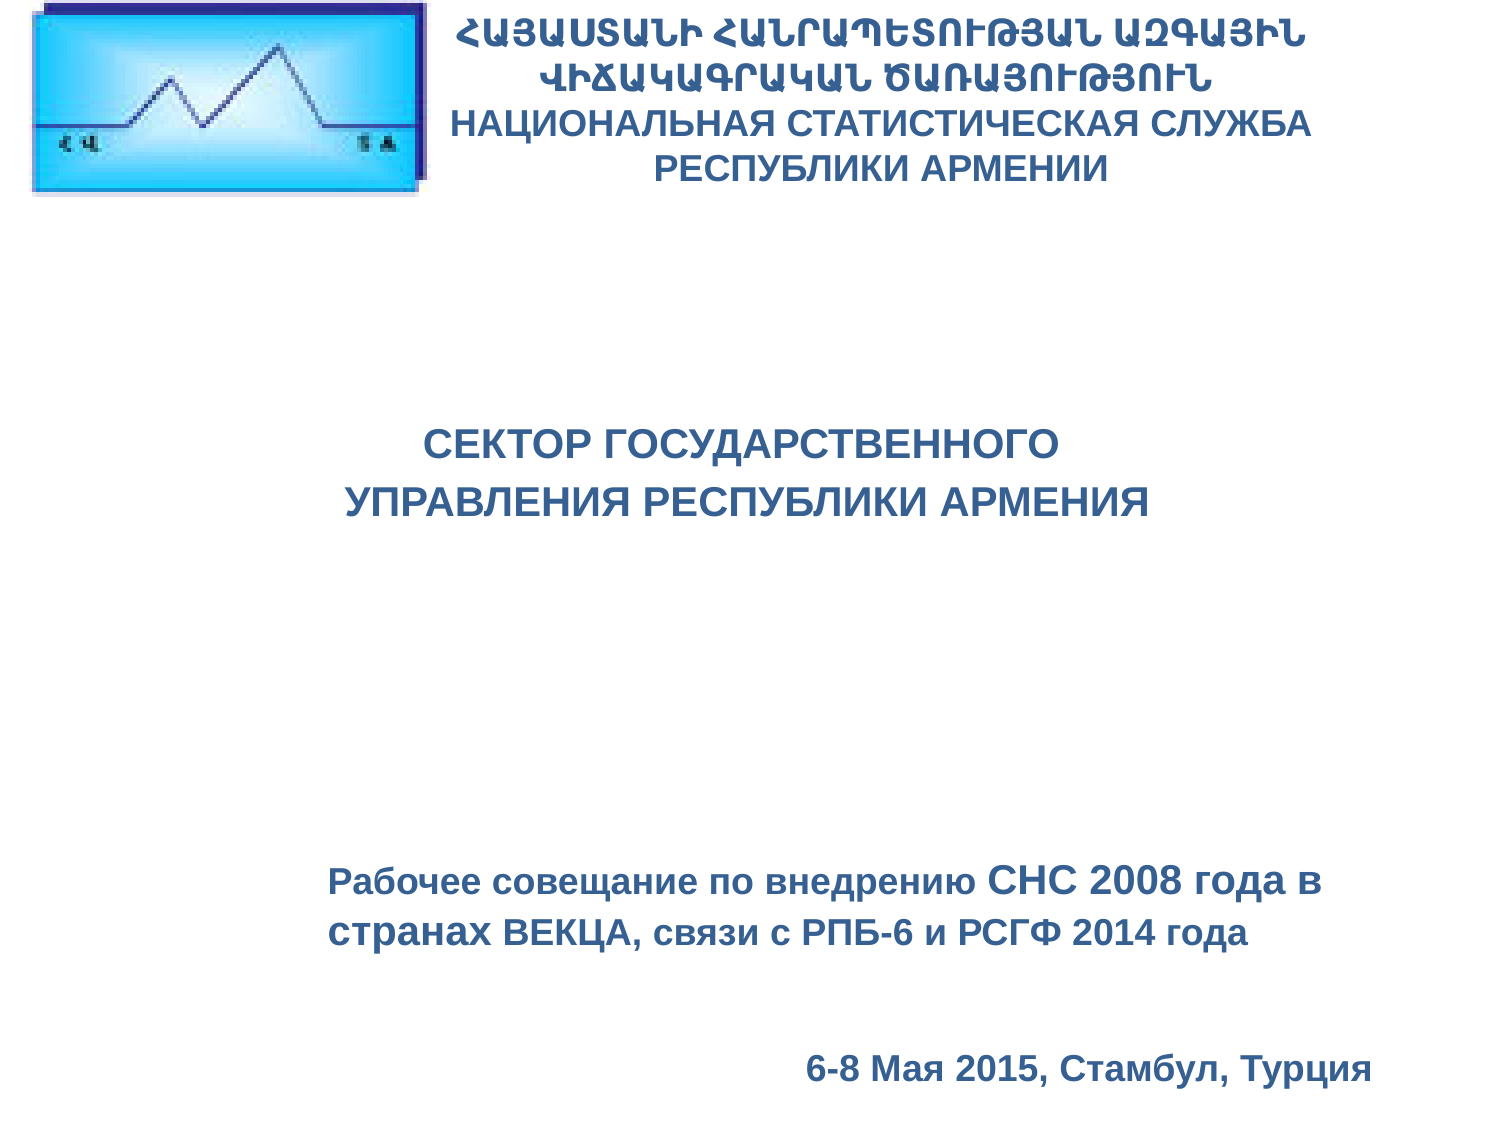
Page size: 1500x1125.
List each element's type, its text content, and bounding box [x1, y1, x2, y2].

list СЕКТОР ГОСУДАРСТВЕННОГО УПРАВЛЕНИЯ РЕСПУБЛИКИ АРМЕНИЯ [53, 408, 1442, 549]
text_box Рабочее совещание по внедрению CHC 2008 года в странах ВЕКЦА, связи с РПБ-6 и РСГФ 2014 года 6-8 Мая 2015, Стамбул, Турция [312, 846, 1388, 1096]
text_box ՀԱՅԱՍՏԱՆԻ ՀԱՆՐԱՊԵՏՈՒԹՅԱՆ ԱԶԳԱՅԻՆ ՎԻՃԱԿԱԳՐԱԿԱՆ ԾԱՌԱՅՈՒԹՅՈՒՆ НАЦИОНАЛЬНАЯ СТАТИСТИЧЕСКАЯ СЛУЖБА РЕСПУБЛИКИ АРМЕНИИ [436, 30, 1438, 197]
picture [29, 0, 432, 197]
